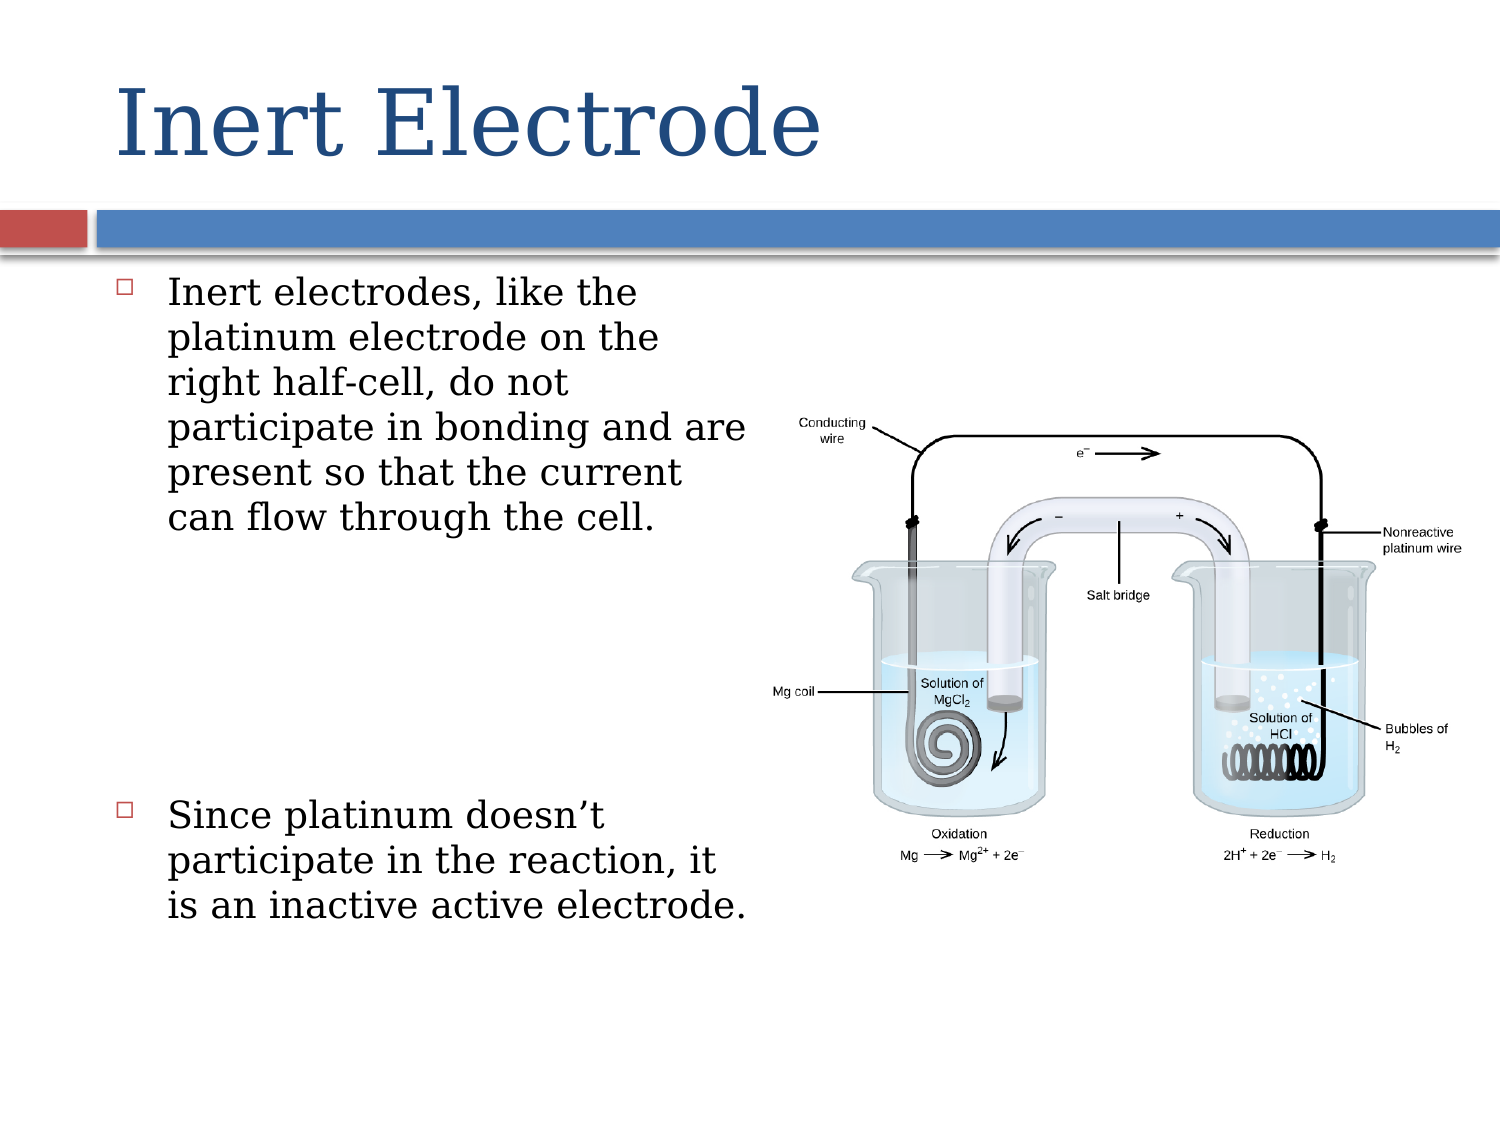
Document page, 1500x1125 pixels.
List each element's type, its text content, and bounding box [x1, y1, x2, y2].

title Inert Electrode [99, 37, 1438, 200]
picture [749, 399, 1472, 872]
